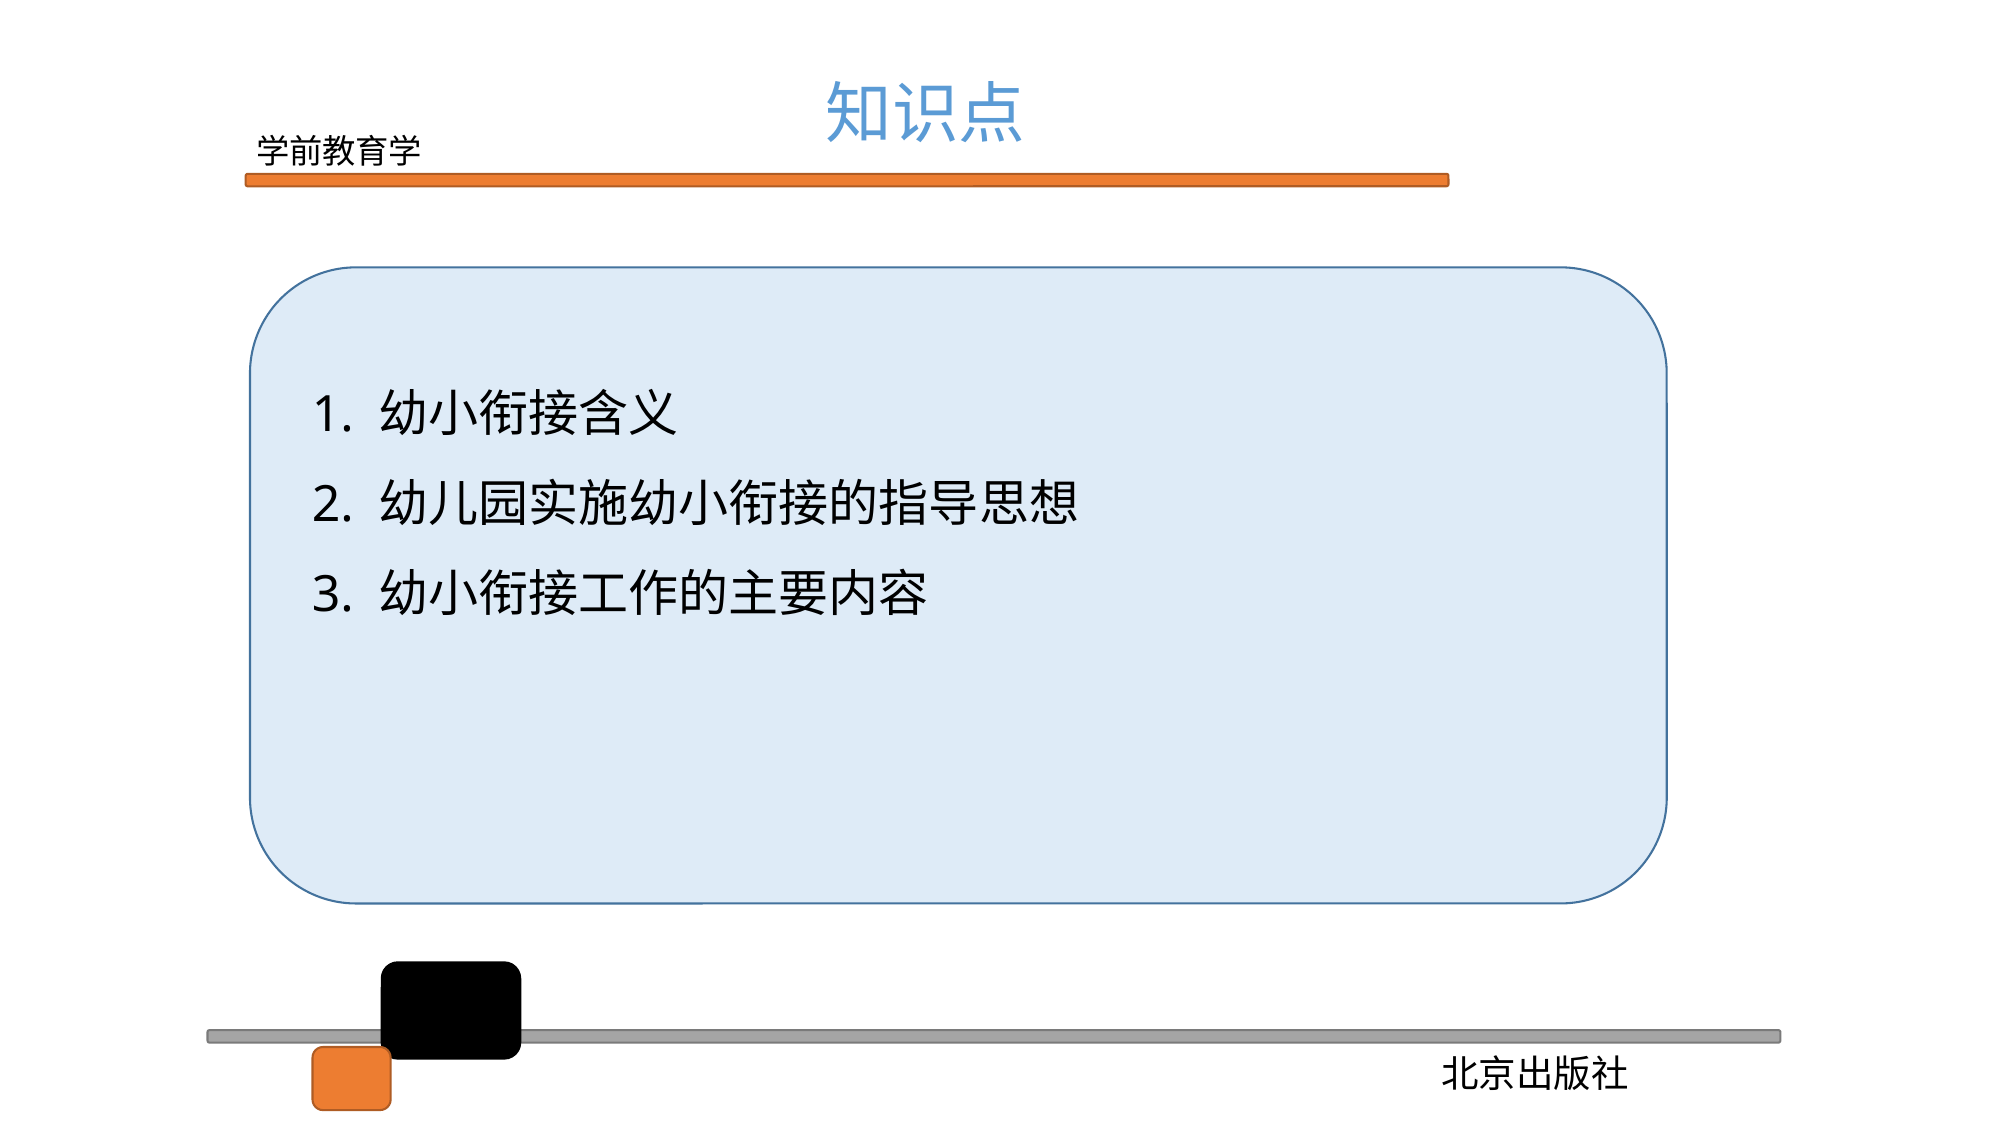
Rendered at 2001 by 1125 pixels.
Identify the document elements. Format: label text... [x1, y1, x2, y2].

text_box 1. 幼小衔接含义 2. 幼儿园实施幼小衔接的指导思想 3. 幼小衔接工作的主要内容 [297, 344, 1885, 629]
text_box [248, 266, 1668, 905]
text_box 知识点 [810, 63, 1041, 158]
